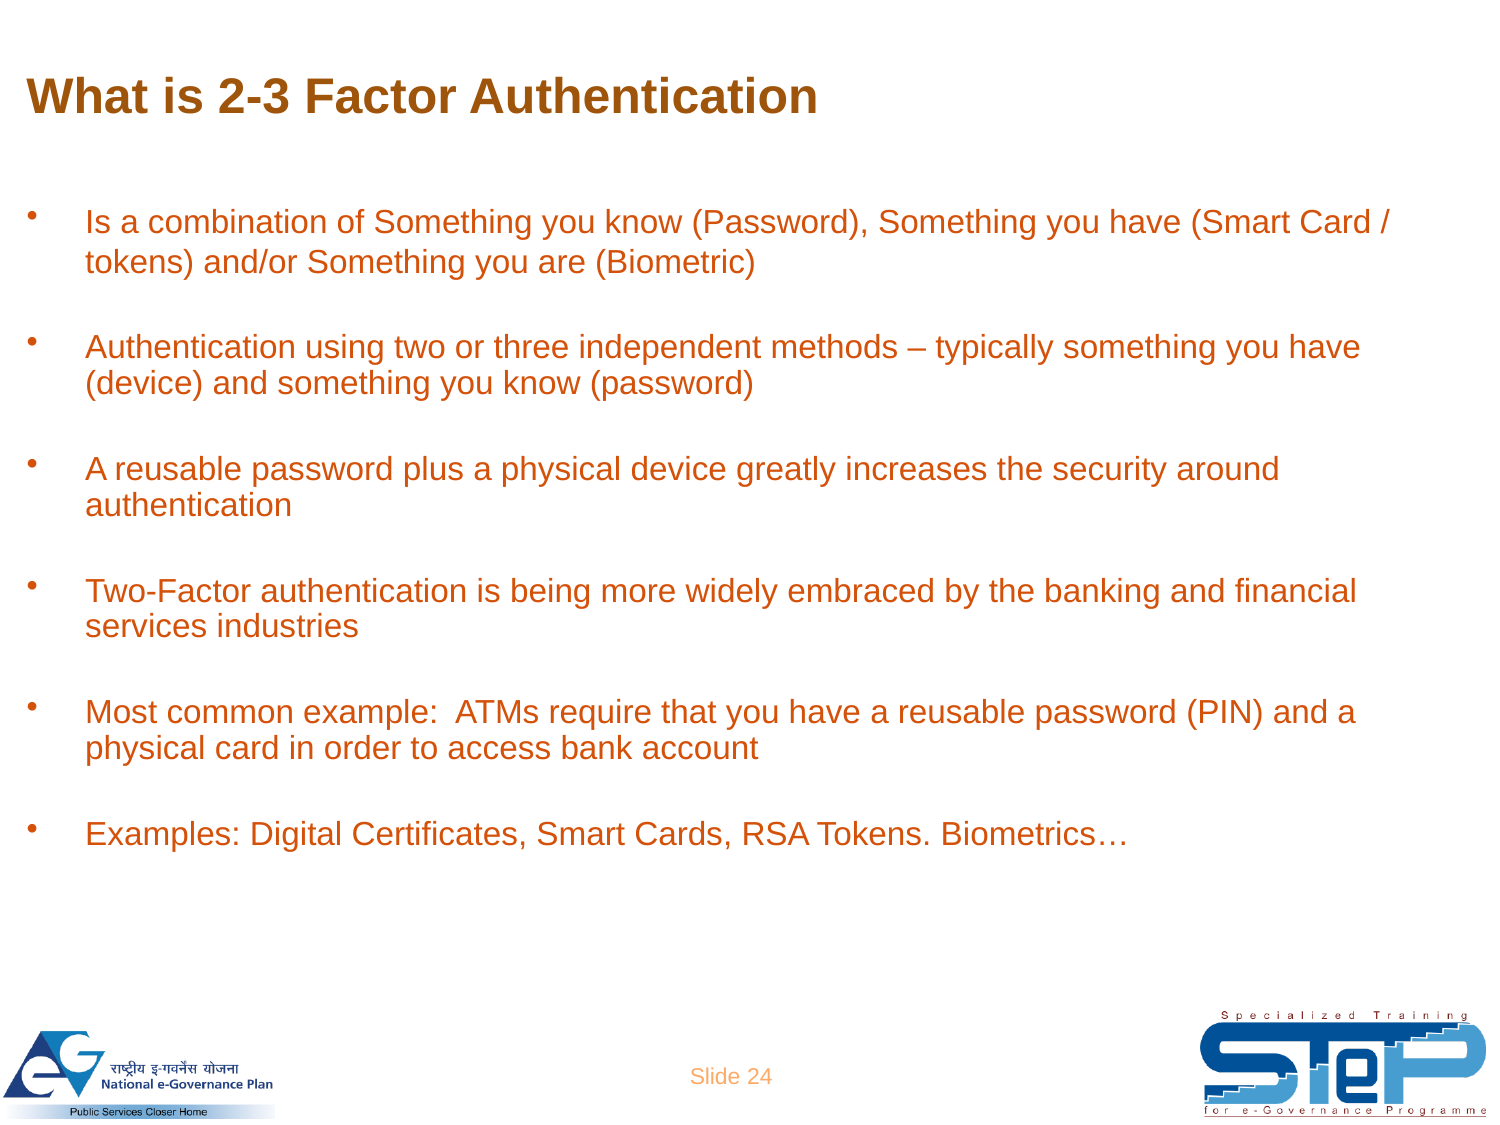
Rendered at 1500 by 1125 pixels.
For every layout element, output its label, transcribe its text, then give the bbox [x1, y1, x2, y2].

picture [2, 1031, 275, 1119]
title What is 2-3 Factor Authentication [26, 63, 1472, 188]
picture [1200, 1011, 1486, 1117]
list Is a combination of Something you know (Password), Something you have (Smart Card / tokens) and/or Something you are (Biometric) Authentication using two or three independent methods – typically something you have (device) and something you know (password) A reusable password plus a physical device greatly increases the security around authentication Two-Factor authentication is being more widely embraced by the banking and financial services industries Most common example: ATMs require that you have a reusable password (PIN) and a physical card in order to access bank account Examples: Digital Certificates, Smart Cards, RSA Tokens. Biometrics… [26, 199, 1474, 912]
